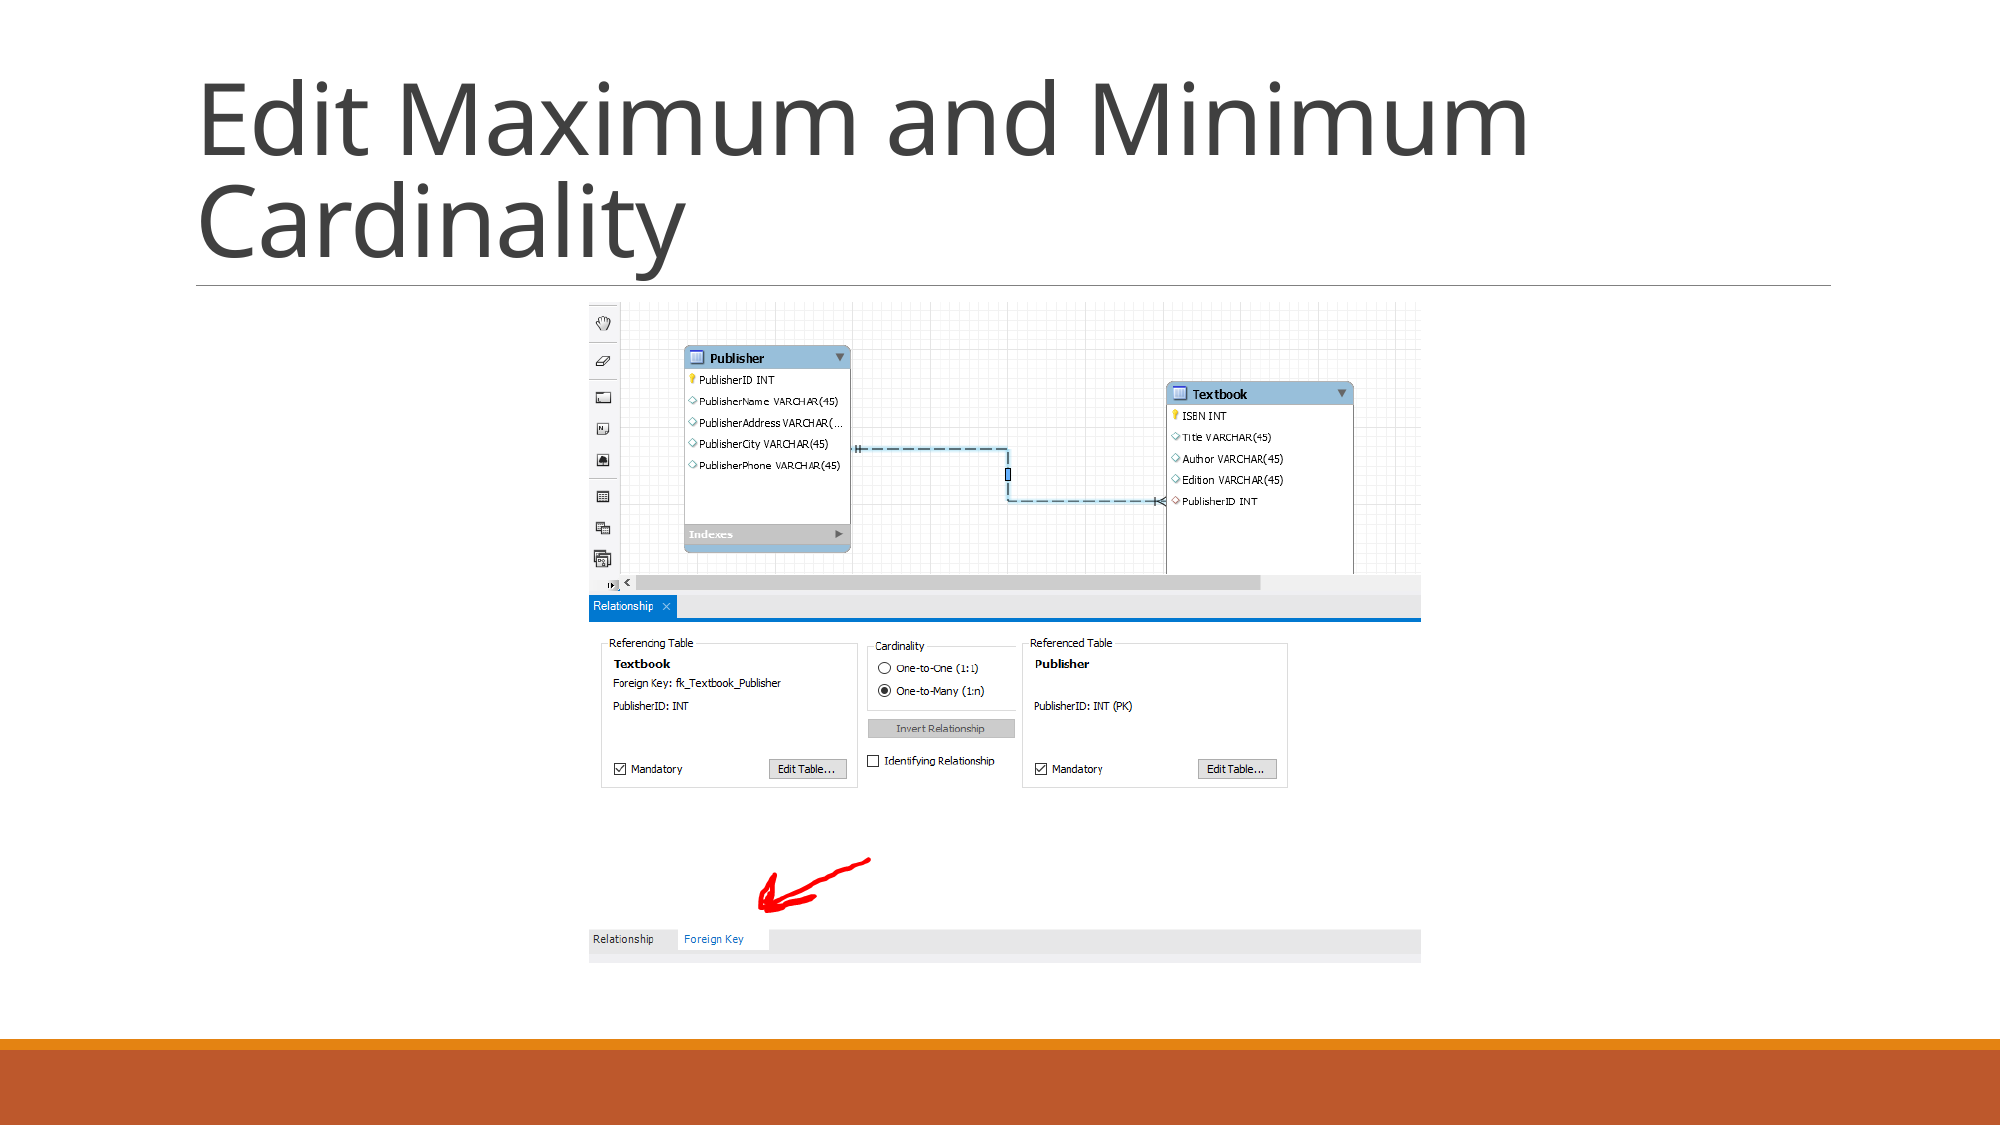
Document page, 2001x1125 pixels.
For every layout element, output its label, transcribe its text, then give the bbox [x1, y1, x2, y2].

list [588, 302, 1422, 964]
title Edit Maximum and Minimum Cardinality [180, 47, 1830, 285]
